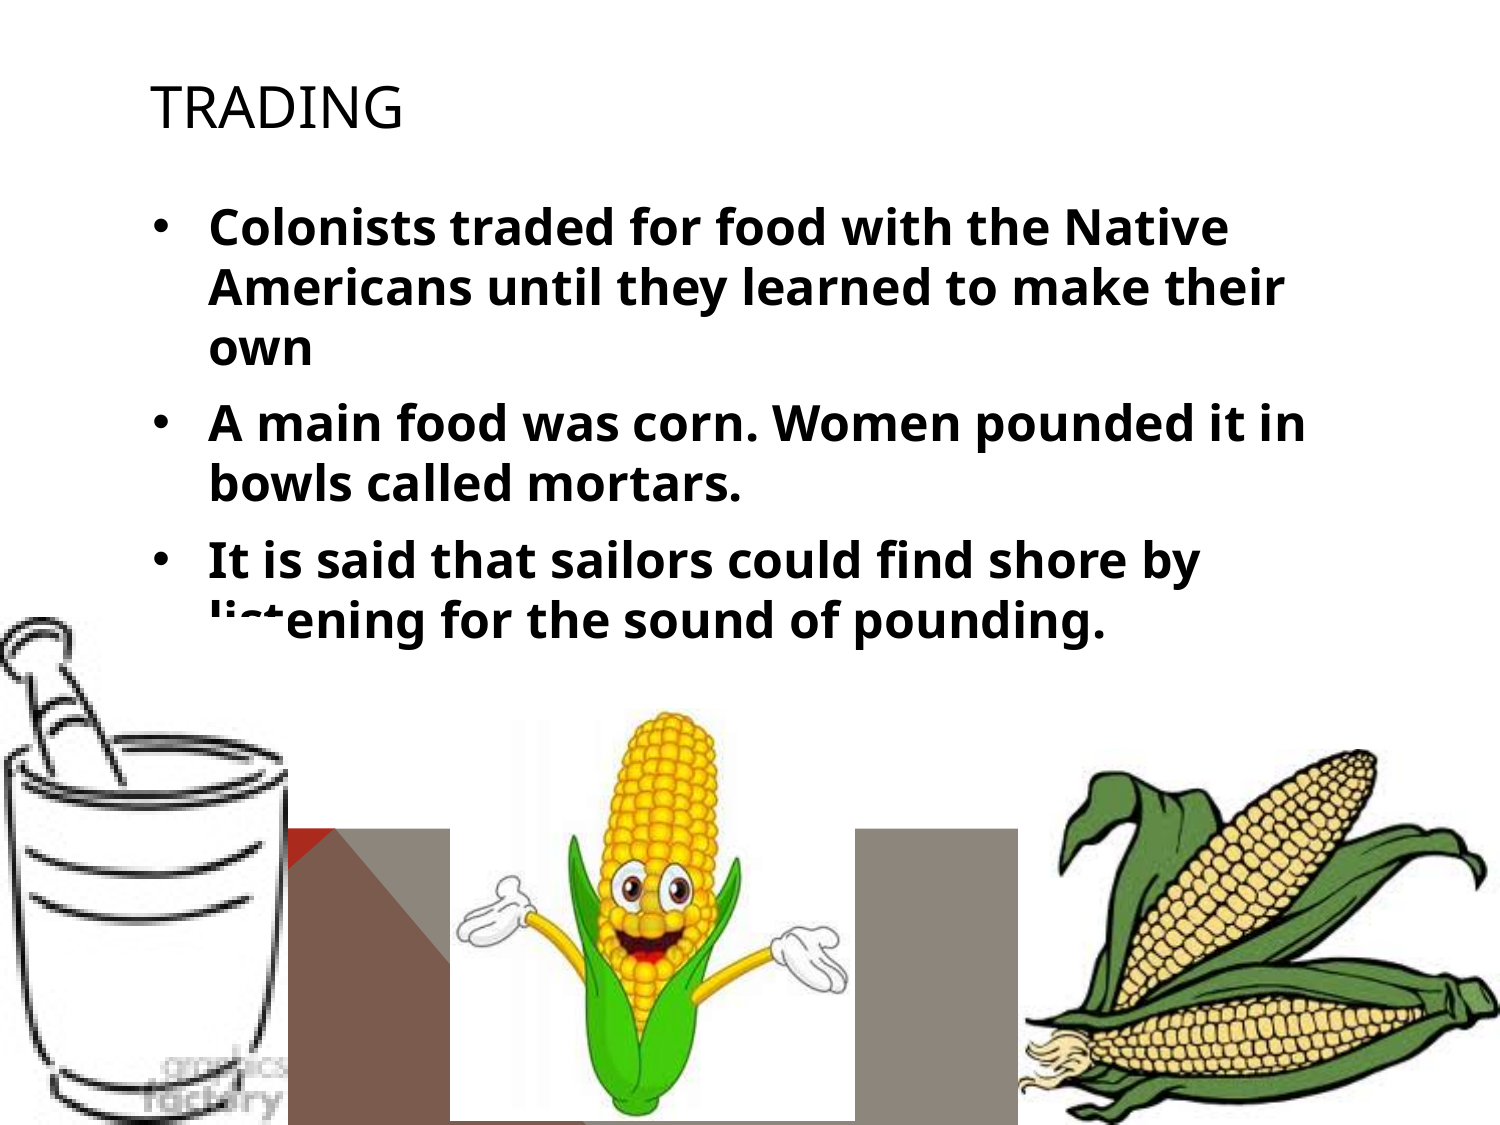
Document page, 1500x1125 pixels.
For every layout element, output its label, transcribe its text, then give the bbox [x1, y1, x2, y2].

picture [1018, 749, 1500, 1125]
picture [449, 708, 855, 1122]
title Trading [135, 60, 1369, 150]
list Colonists traded for food with the Native Americans until they learned to make their own A main food was corn. Women pounded it in bowls called mortars. It is said that sailors could find shore by listening for the sound of pounding. [137, 187, 1372, 775]
picture [0, 617, 288, 1125]
